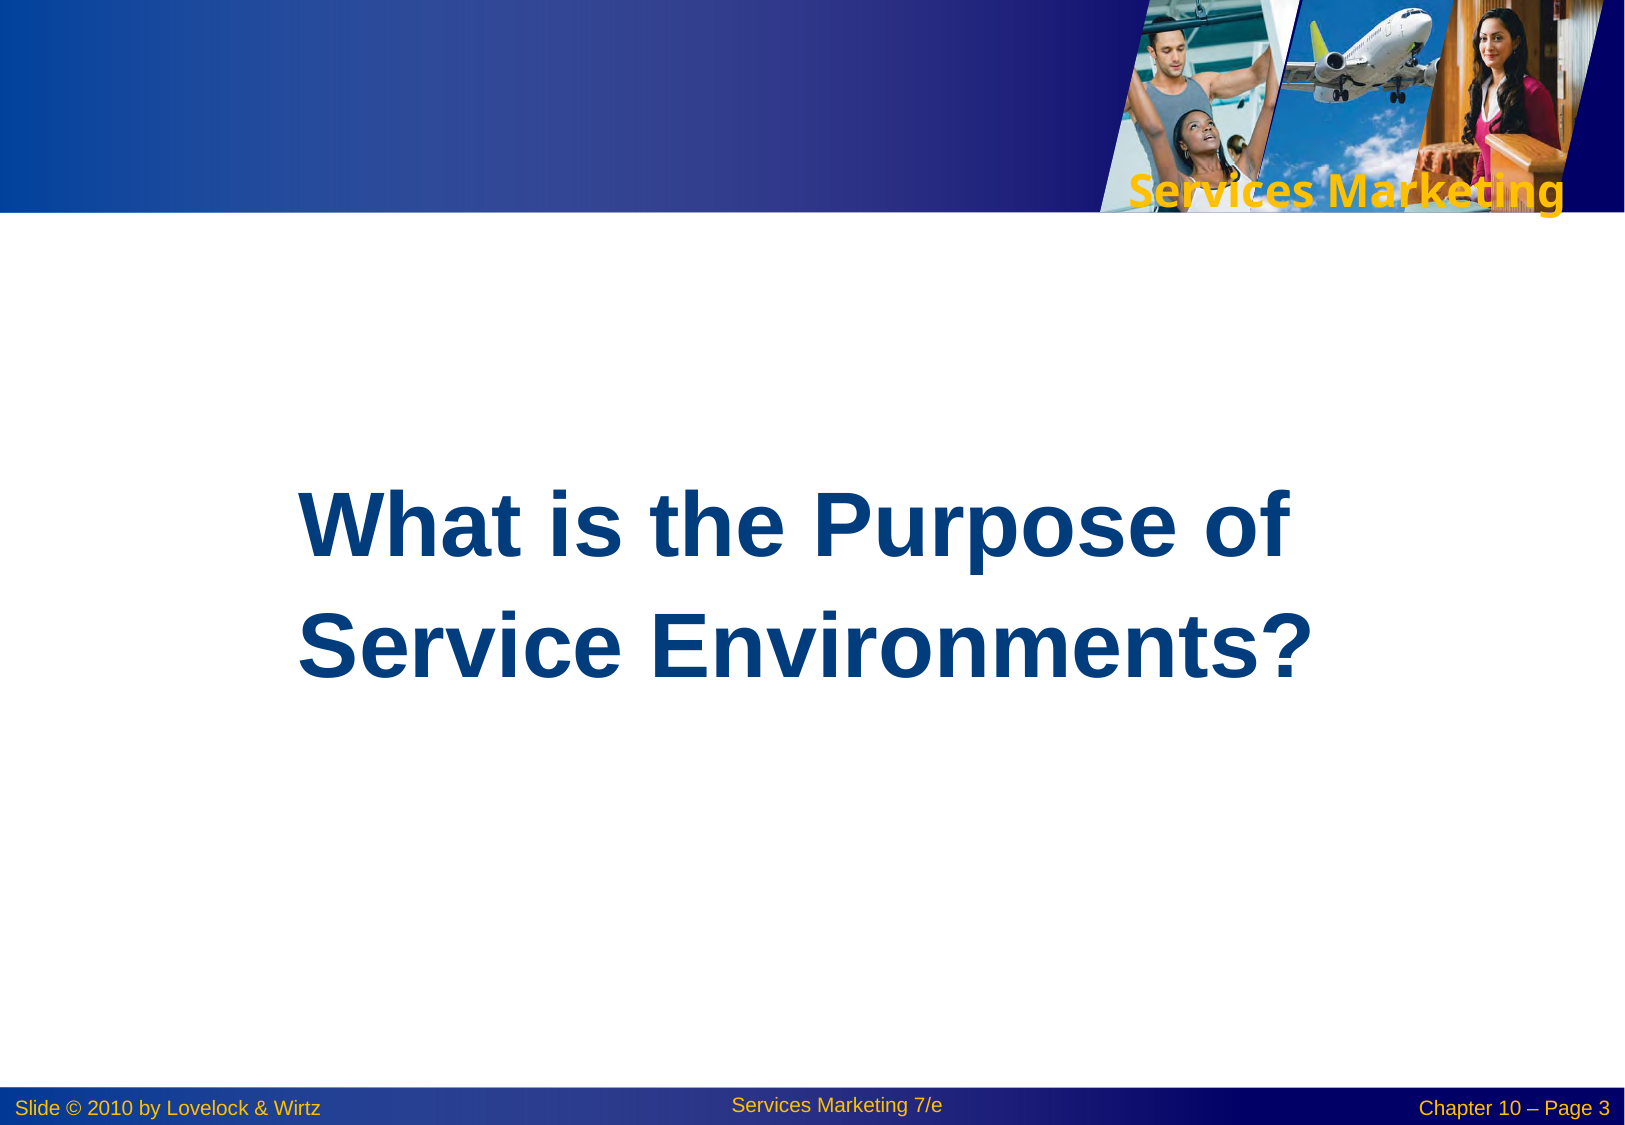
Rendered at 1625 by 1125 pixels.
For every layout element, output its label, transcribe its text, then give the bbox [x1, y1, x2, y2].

picture [1100, 0, 1604, 213]
picture [1162, 186, 1172, 192]
text_box What is the Purpose of Service Environments? [115, 410, 1500, 740]
picture [1546, 187, 1556, 202]
